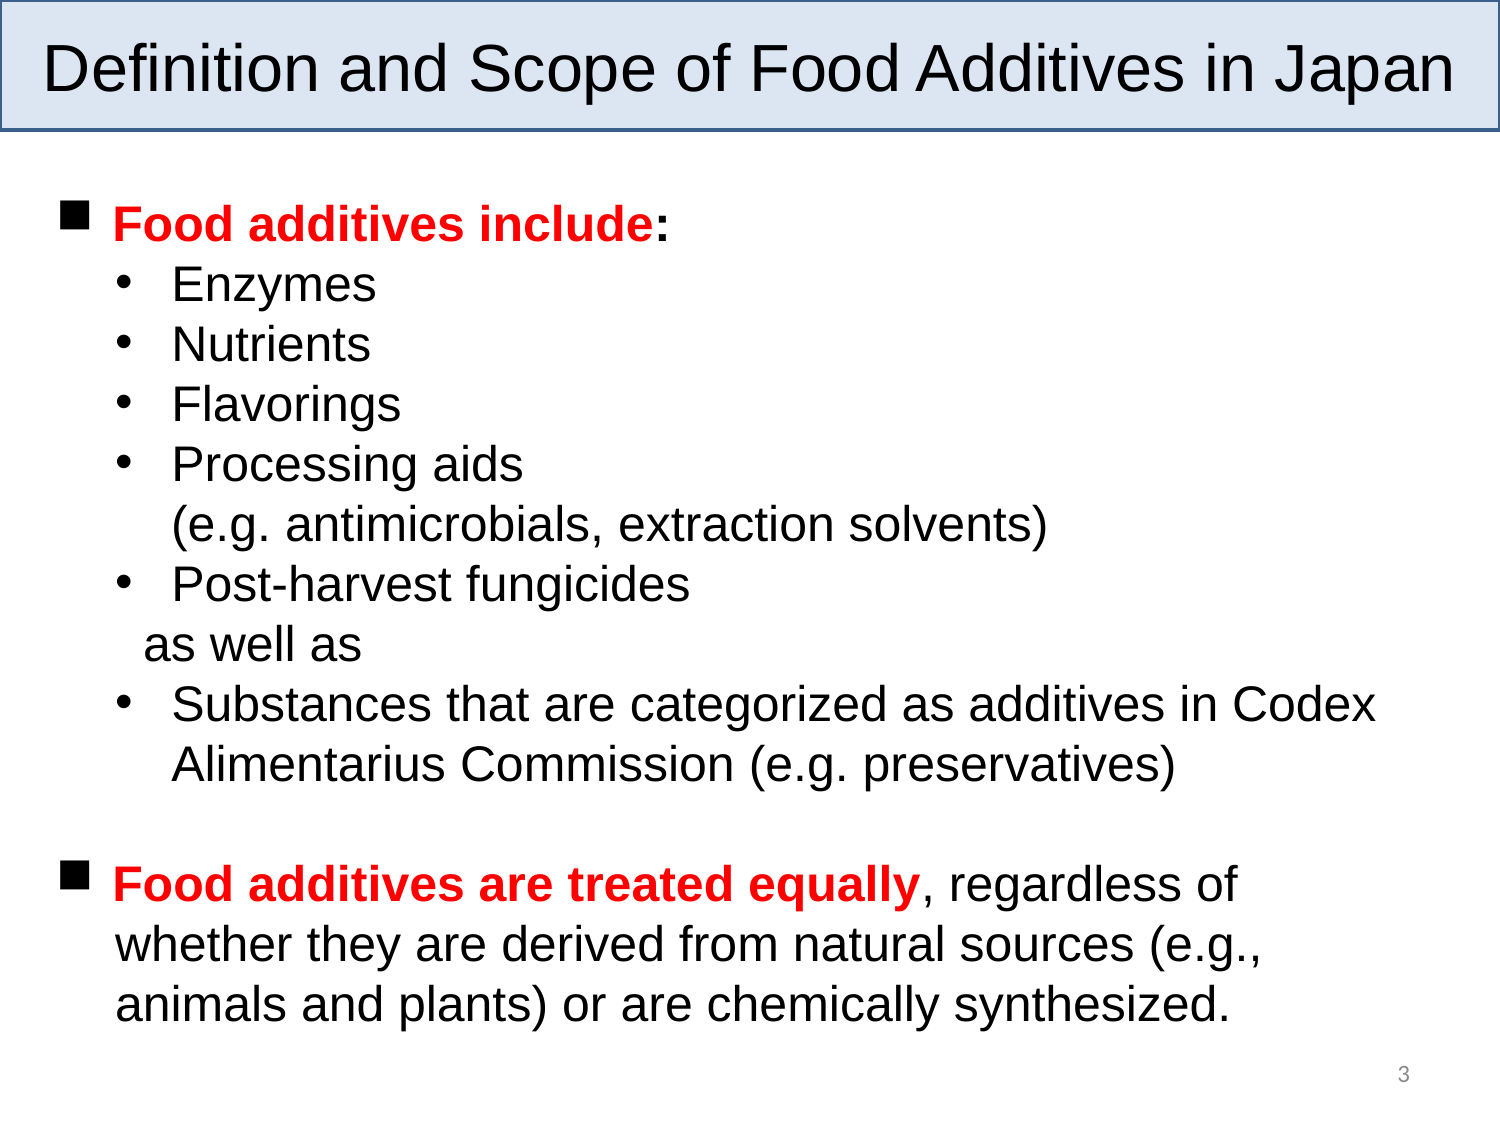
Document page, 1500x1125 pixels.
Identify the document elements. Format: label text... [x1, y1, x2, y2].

text_box Food additives include: Enzymes Nutrients Flavorings Processing aids (e.g. antimicrobials, extraction solvents) Post-harvest fungicides as well as Substances that are categorized as additives in Codex Alimentarius Commission (e.g. preservatives) Food additives are treated equally, regardless of whether they are derived from natural sources (e.g., animals and plants) or are chemically synthesized. [41, 184, 1459, 1040]
slide_number 3 [1074, 1042, 1425, 1103]
text_box Definition and Scope of Food Additives in Japan [0, 0, 1500, 132]
